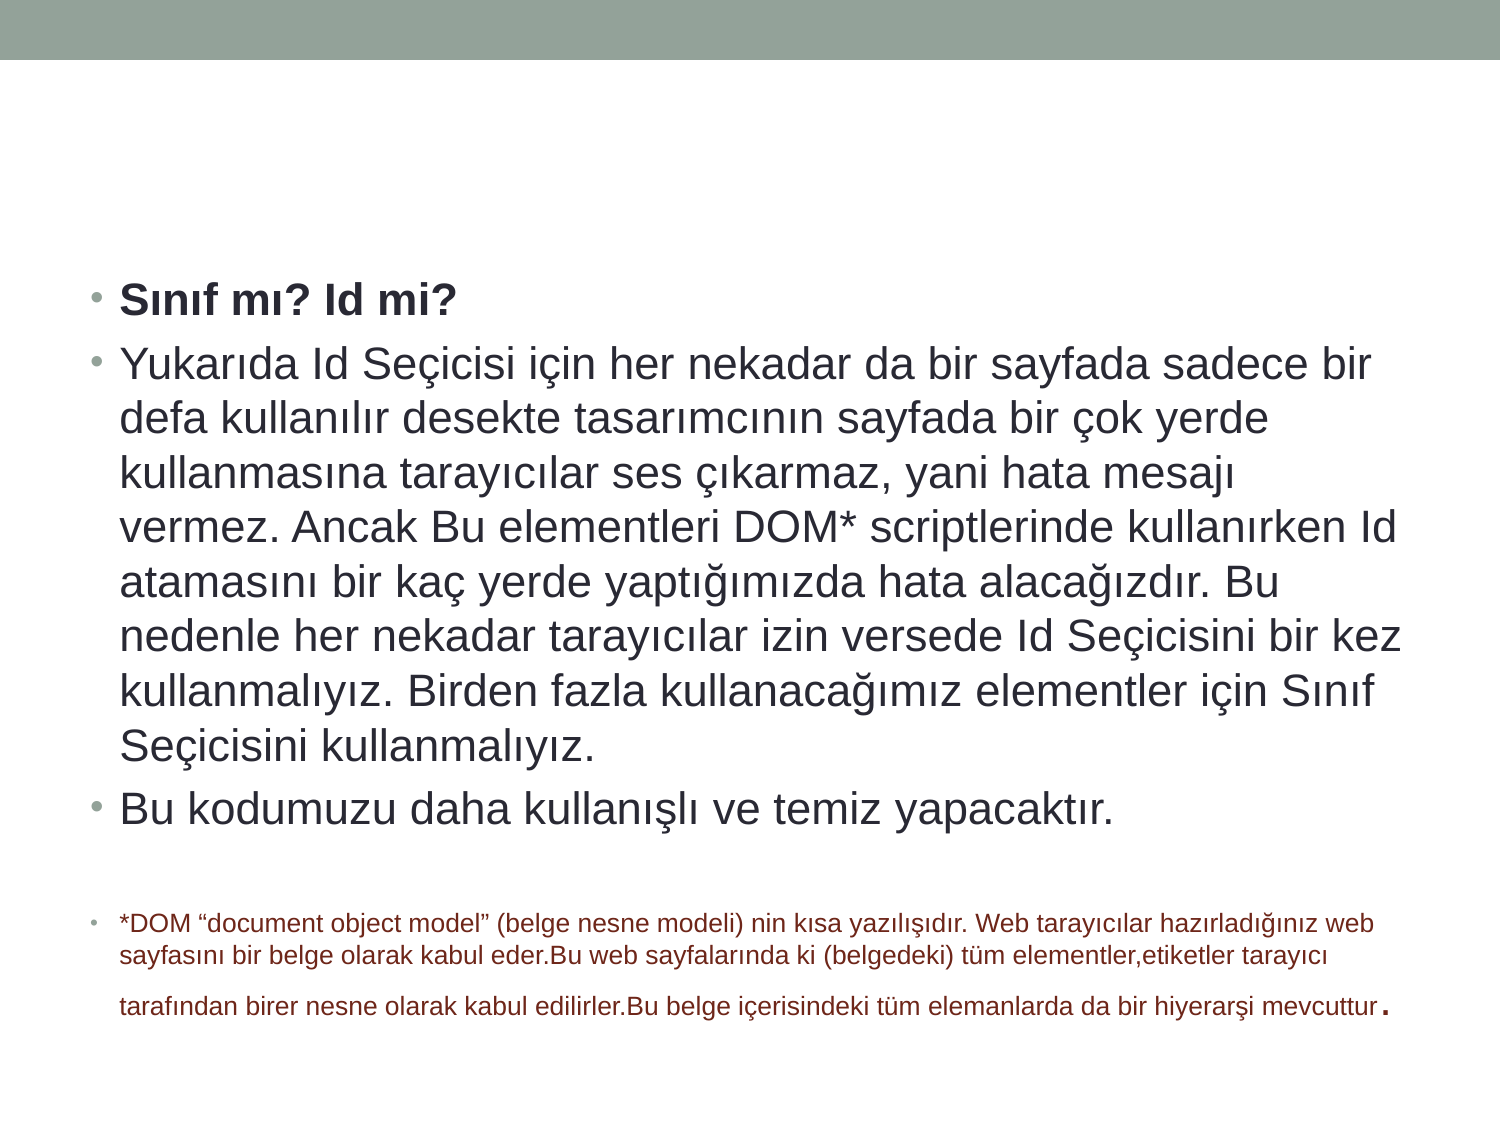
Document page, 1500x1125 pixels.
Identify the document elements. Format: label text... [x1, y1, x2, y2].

list Sınıf mı? Id mi? Yukarıda Id Seçicisi için her nekadar da bir sayfada sadece bir defa kullanılır desekte tasarımcının sayfada bir çok yerde kullanmasına tarayıcılar ses çıkarmaz, yani hata mesajı vermez. Ancak Bu elementleri DOM* scriptlerinde kullanırken Id atamasını bir kaç yerde yaptığımızda hata alacağızdır. Bu nedenle her nekadar tarayıcılar izin versede Id Seçicisini bir kez kullanmalıyız. Birden fazla kullanacağımız elementler için Sınıf Seçicisini kullanmalıyız. Bu kodumuzu daha kullanışlı ve temiz yapacaktır. *DOM “document object model” (belge nesne modeli) nin kısa yazılışıdır. Web tarayıcılar hazırladığınız web sayfasını bir belge olarak kabul eder.Bu web sayfalarında ki (belgedeki) tüm elementler,etiketler tarayıcı tarafından birer nesne olarak kabul edilirler.Bu belge içerisindeki tüm elemanlarda da bir hiyerarşi mevcuttur. [75, 262, 1425, 1063]
